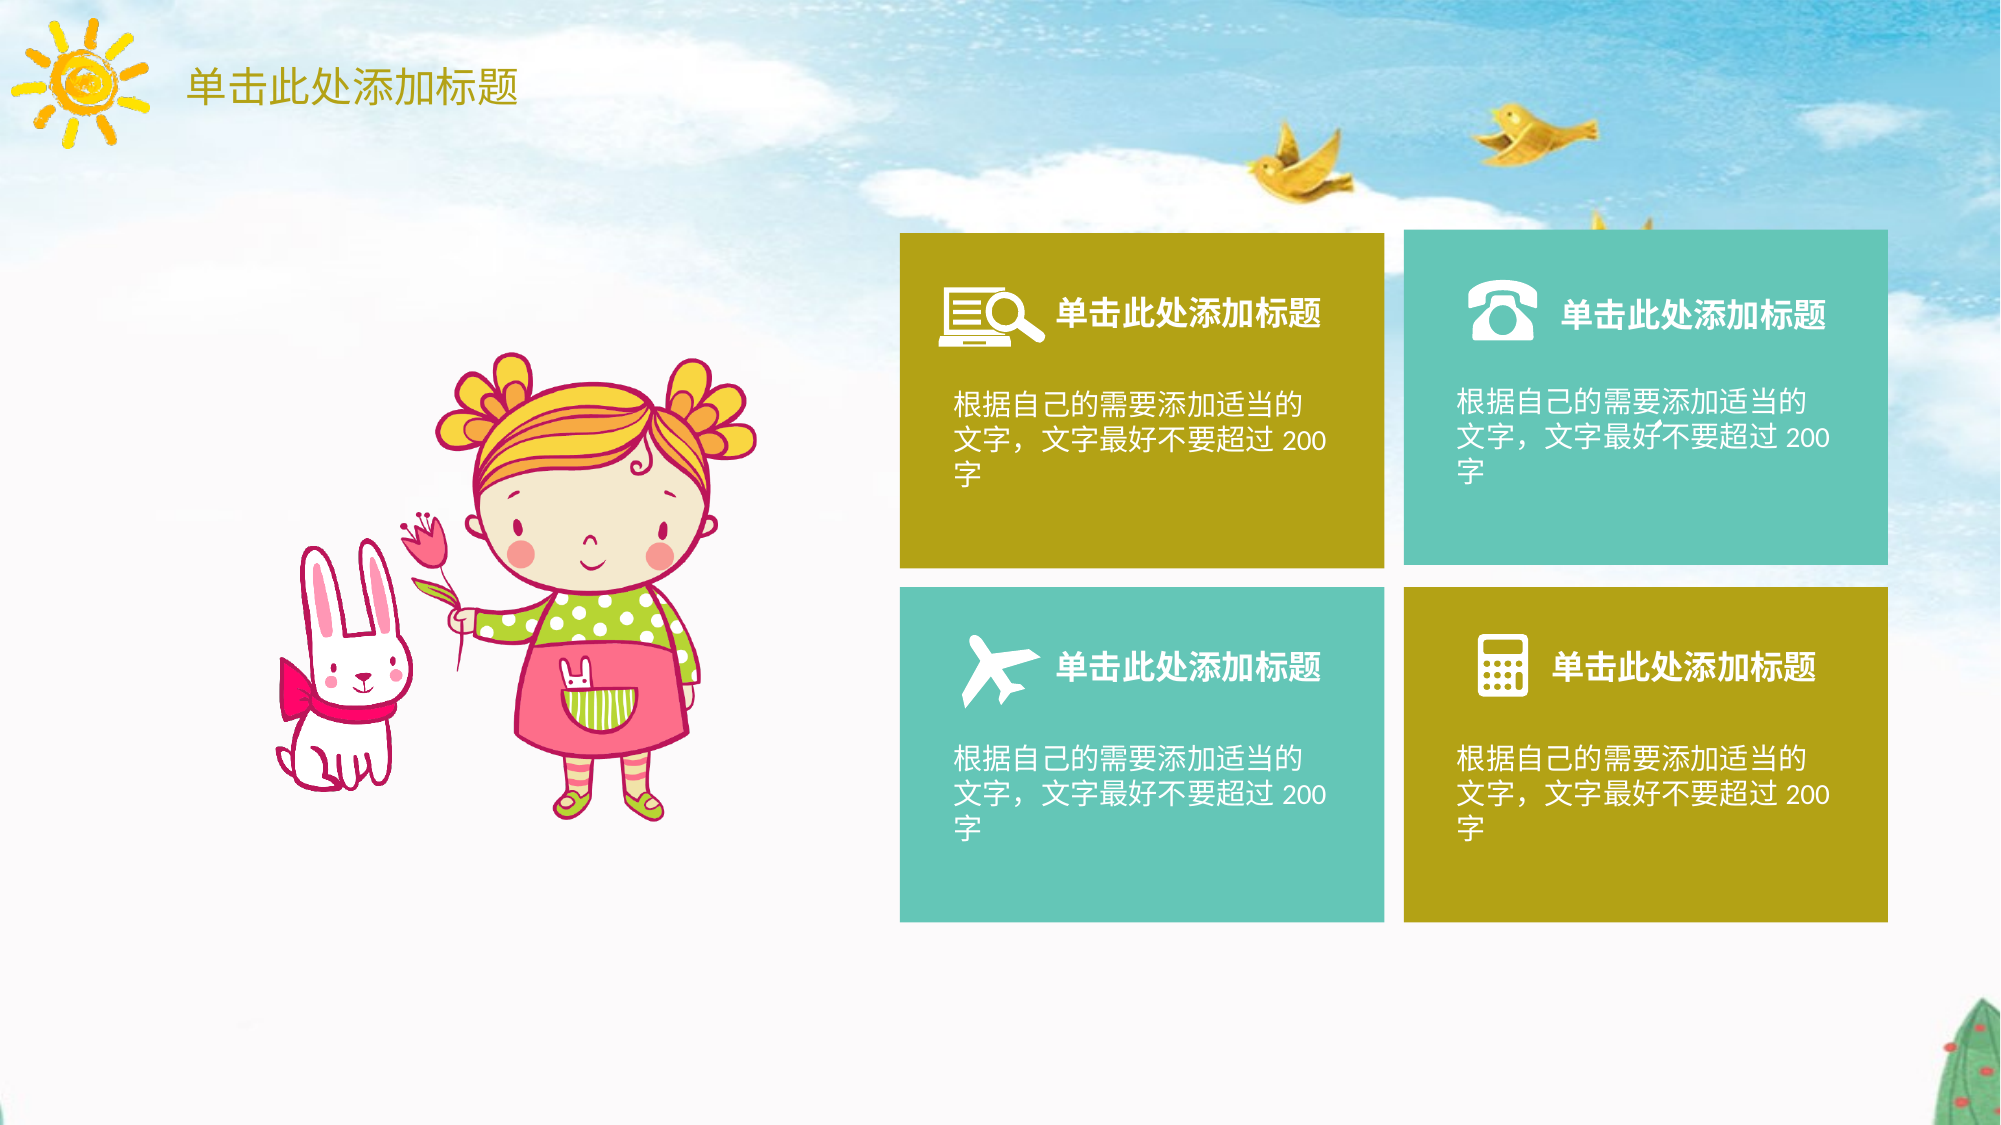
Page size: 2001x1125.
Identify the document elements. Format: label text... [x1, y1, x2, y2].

text_box 根据自己的需要添加适当的文字，文字最好不要超过200字 [1442, 376, 1850, 496]
text_box 单击此处添加标题 [1040, 284, 1352, 340]
text_box 根据自己的需要添加适当的文字，文字最好不要超过200字 [938, 379, 1346, 499]
text_box [1472, 295, 1534, 341]
text_box [1403, 229, 1889, 566]
text_box 单击此处添加标题 [1546, 286, 1857, 342]
text_box 单击此处添加标题 [1536, 638, 1848, 694]
text_box [899, 586, 1385, 923]
text_box [1477, 634, 1529, 697]
text_box 单击此处添加标题 [170, 53, 545, 119]
text_box 单击此处添加标题 [1040, 638, 1352, 694]
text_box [938, 287, 1047, 347]
text_box [961, 635, 1041, 709]
picture [0, 0, 2001, 1125]
text_box 根据自己的需要添加适当的文字，文字最好不要超过200字 [938, 733, 1346, 853]
text_box [899, 232, 1385, 569]
text_box [1654, 418, 1663, 430]
text_box [1403, 586, 1889, 923]
text_box [1468, 279, 1538, 309]
text_box 根据自己的需要添加适当的文字，文字最好不要超过200字 [1442, 733, 1850, 853]
